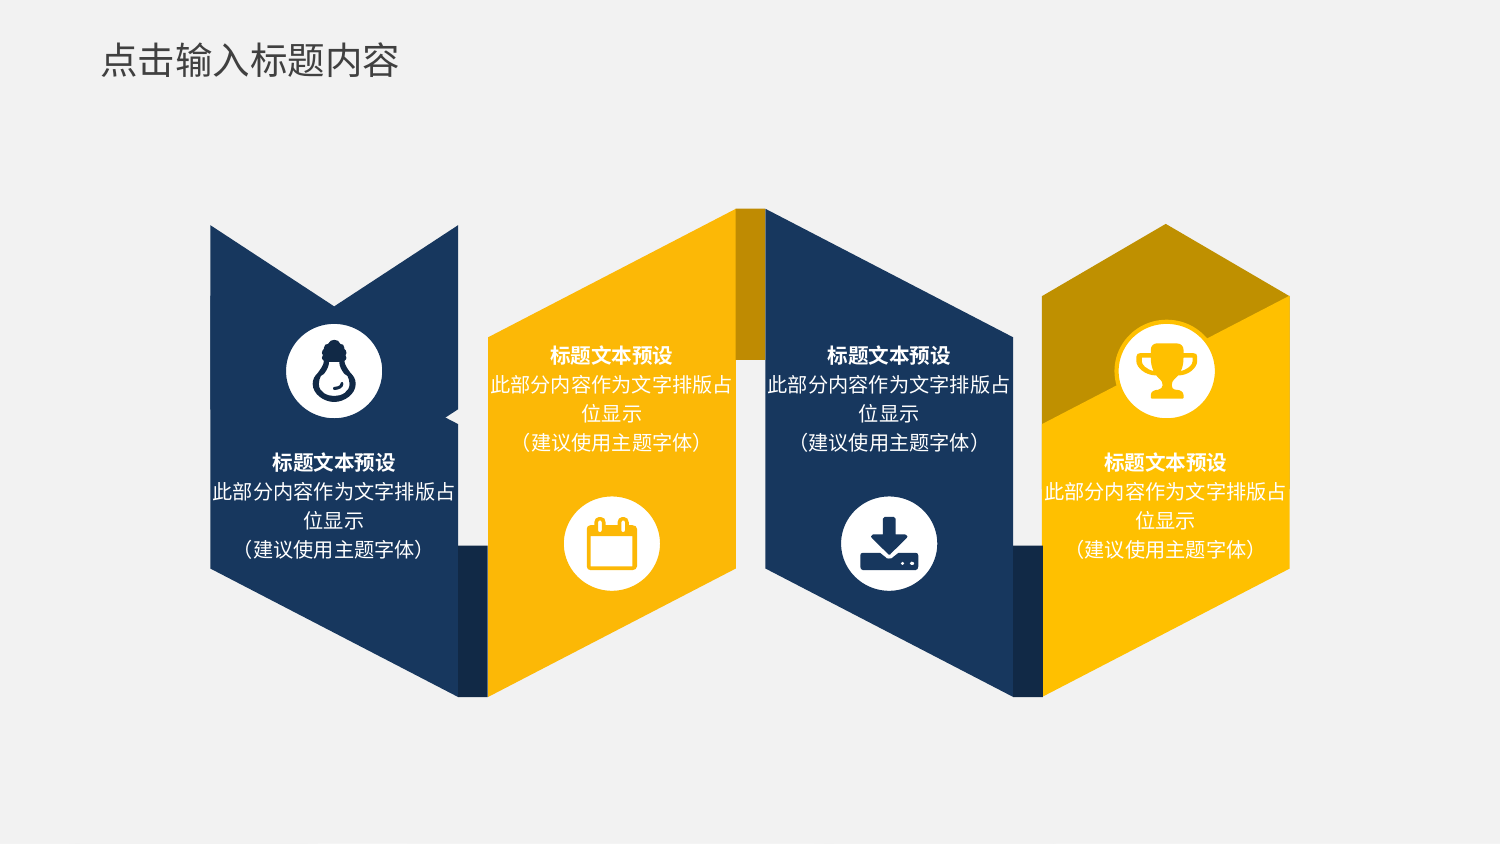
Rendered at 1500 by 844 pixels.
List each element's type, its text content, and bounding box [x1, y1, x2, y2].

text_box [210, 208, 1290, 698]
text_box 点击输入标题内容 [100, 28, 450, 91]
